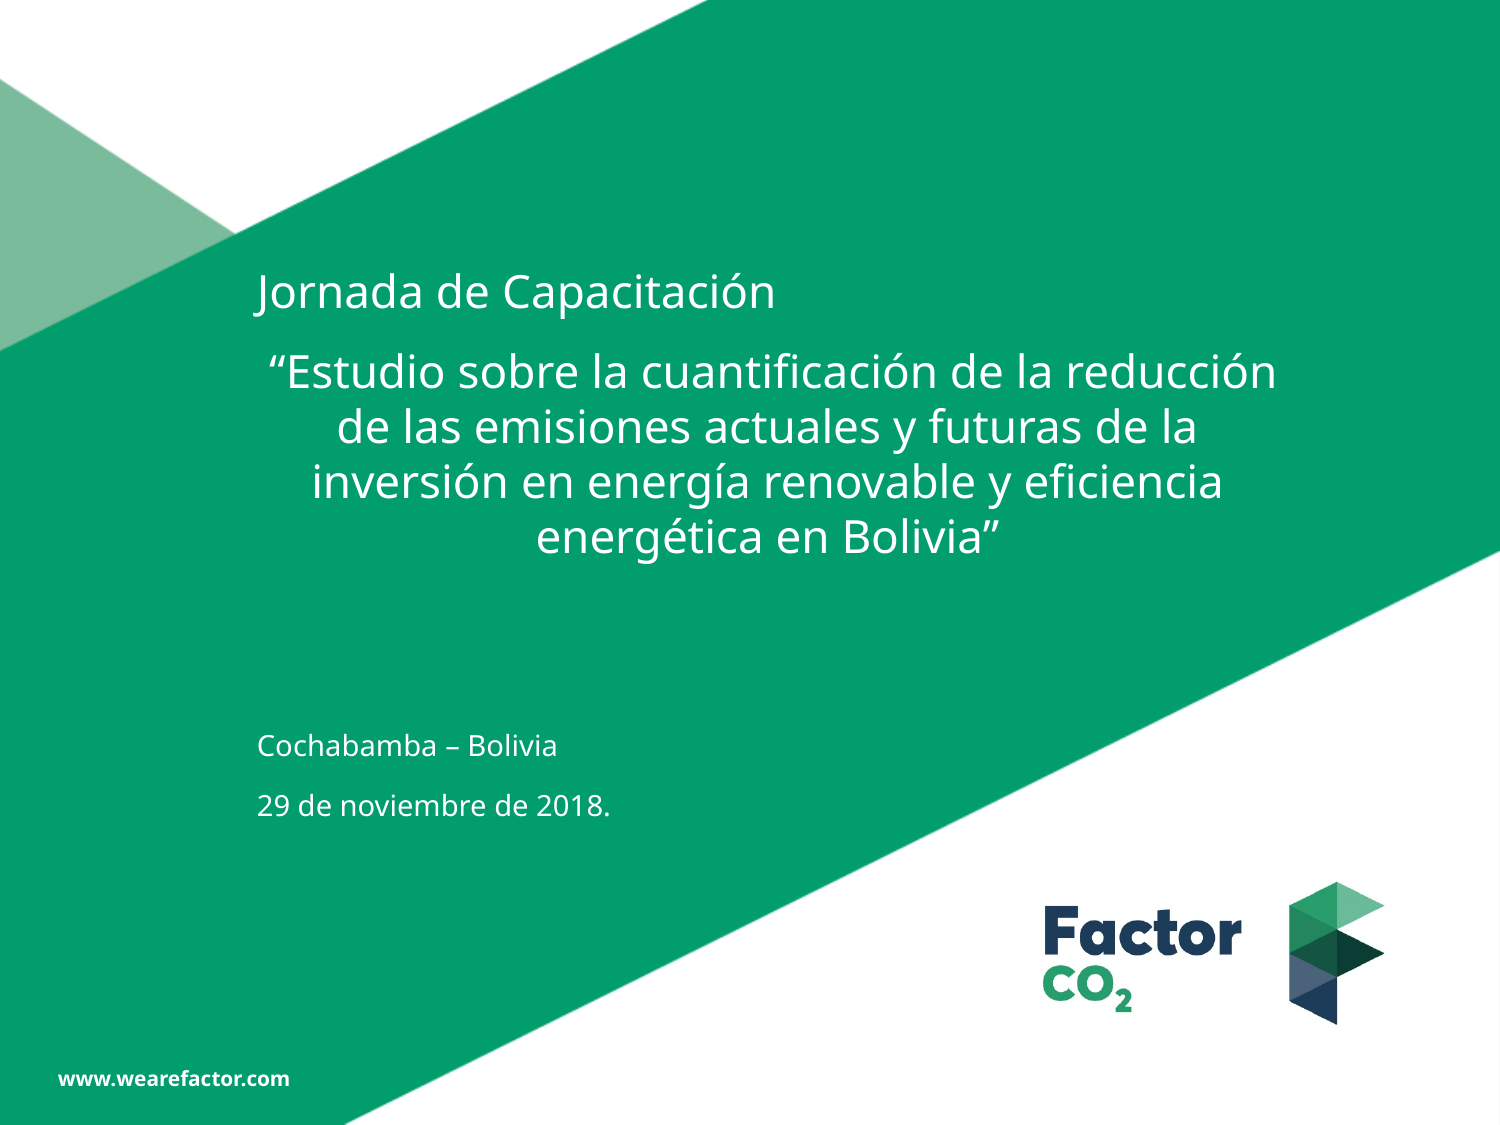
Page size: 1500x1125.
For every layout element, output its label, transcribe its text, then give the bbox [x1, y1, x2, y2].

picture [0, 0, 1500, 1125]
text_box Jornada de Capacitación “Estudio sobre la cuantificación de la reducción de las emisiones actuales y futuras de la inversión en energía renovable y eficiencia energética en Bolivia” Cochabamba – Bolivia 29 de noviembre de 2018. [242, 255, 1294, 910]
text_box www.wearefactor.com [0, 1058, 349, 1099]
